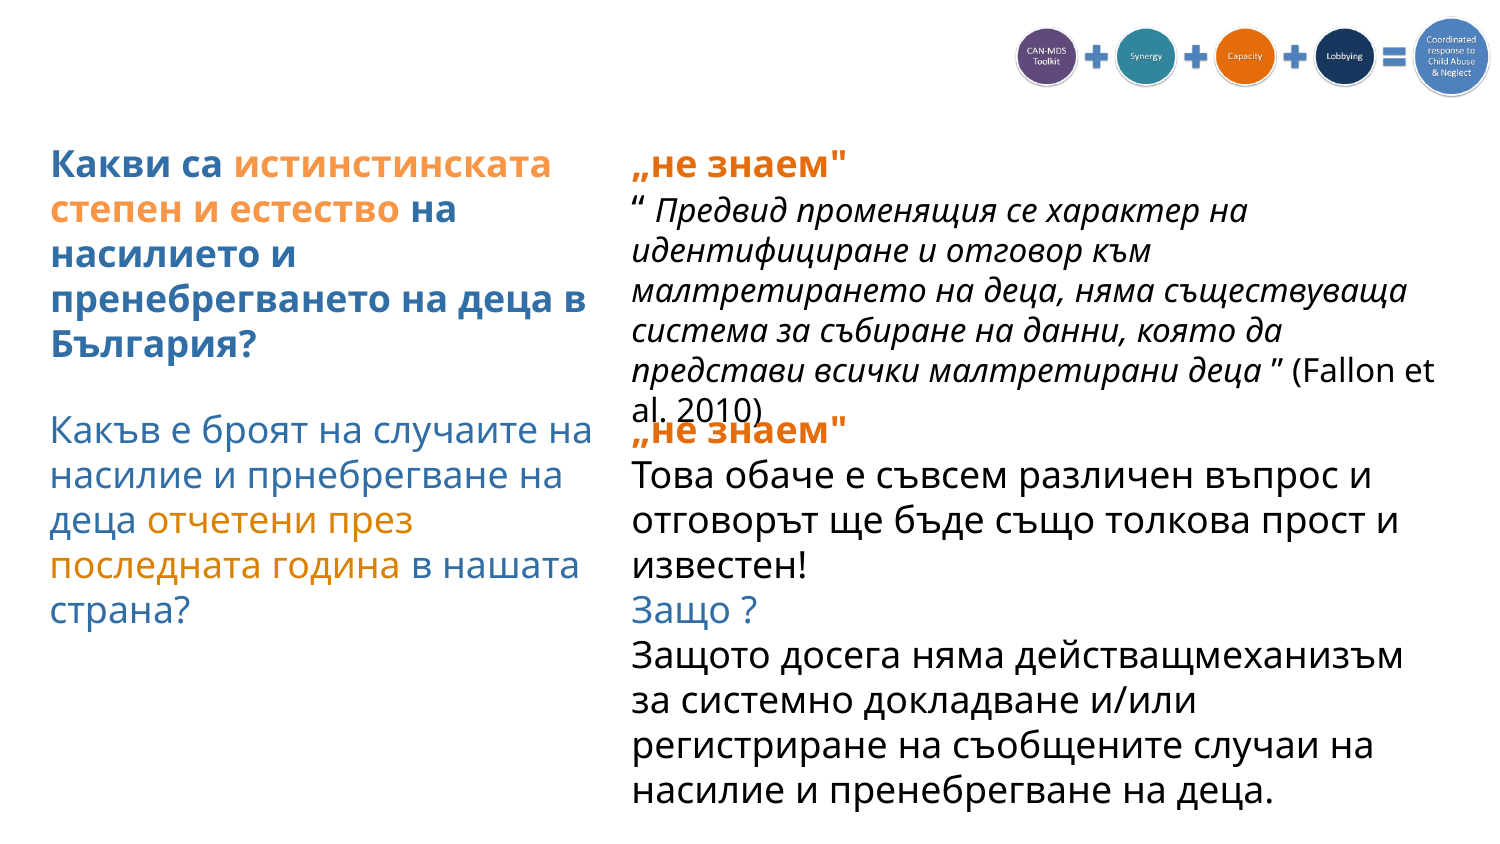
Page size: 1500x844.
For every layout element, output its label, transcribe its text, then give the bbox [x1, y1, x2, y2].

text_box Какви са истинстинската степен и естество на насилието и пренебрегването на деца в България? [35, 132, 616, 372]
picture [1012, 14, 1492, 99]
text_box „не знаем" “ Предвид променящия се характер на идентифициране и отговор към малтретирането на деца, няма съществуваща система за събиране на данни, която да представи всички малтретирани деца ” (Fallon et al. 2010) [616, 132, 1459, 398]
text_box Какъв е броят на случаите на насилие и прнебрегване на деца отчетени през последната година в нашата страна? [34, 398, 616, 638]
text_box „не знаем" Това обаче е съвсем различен въпрос и отговорът ще бъде също толкова прост и известен! Защо ? Защото досега няма действащмеханизъм за системно докладване и/или регистриране на съобщените случаи на насилие и пренебрегване на деца. [616, 398, 1459, 818]
